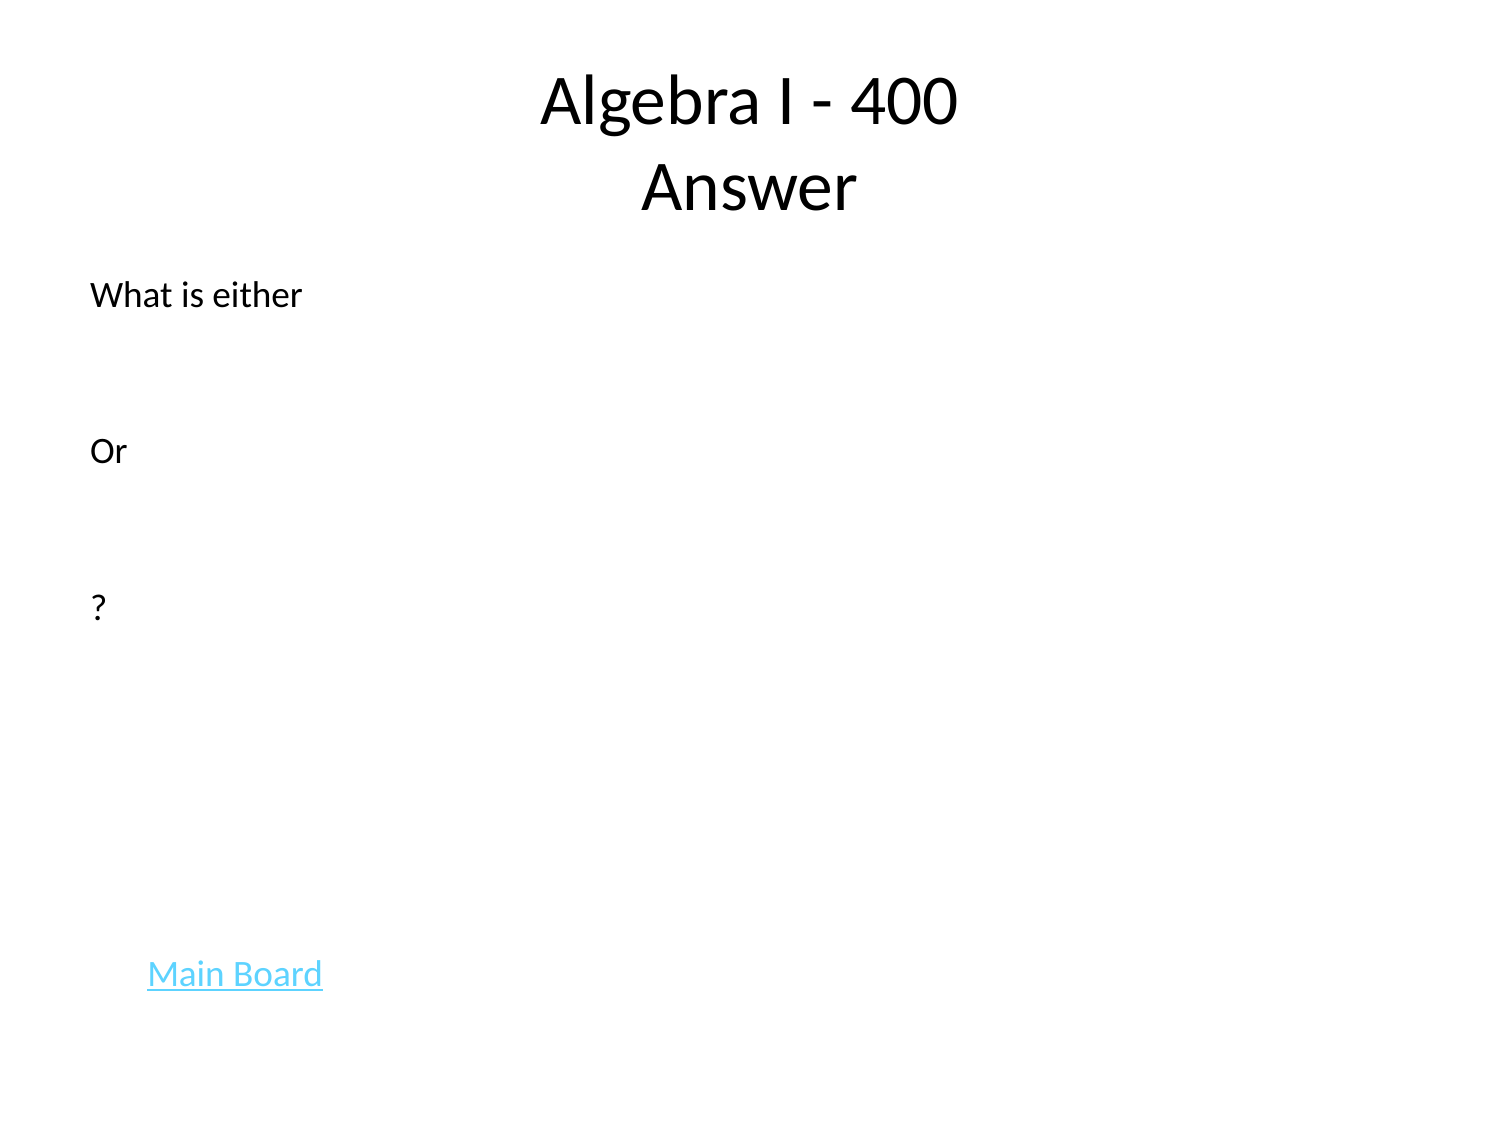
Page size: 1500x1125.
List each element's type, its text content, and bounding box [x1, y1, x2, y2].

title Algebra I - 400 Answer [75, 45, 1425, 233]
